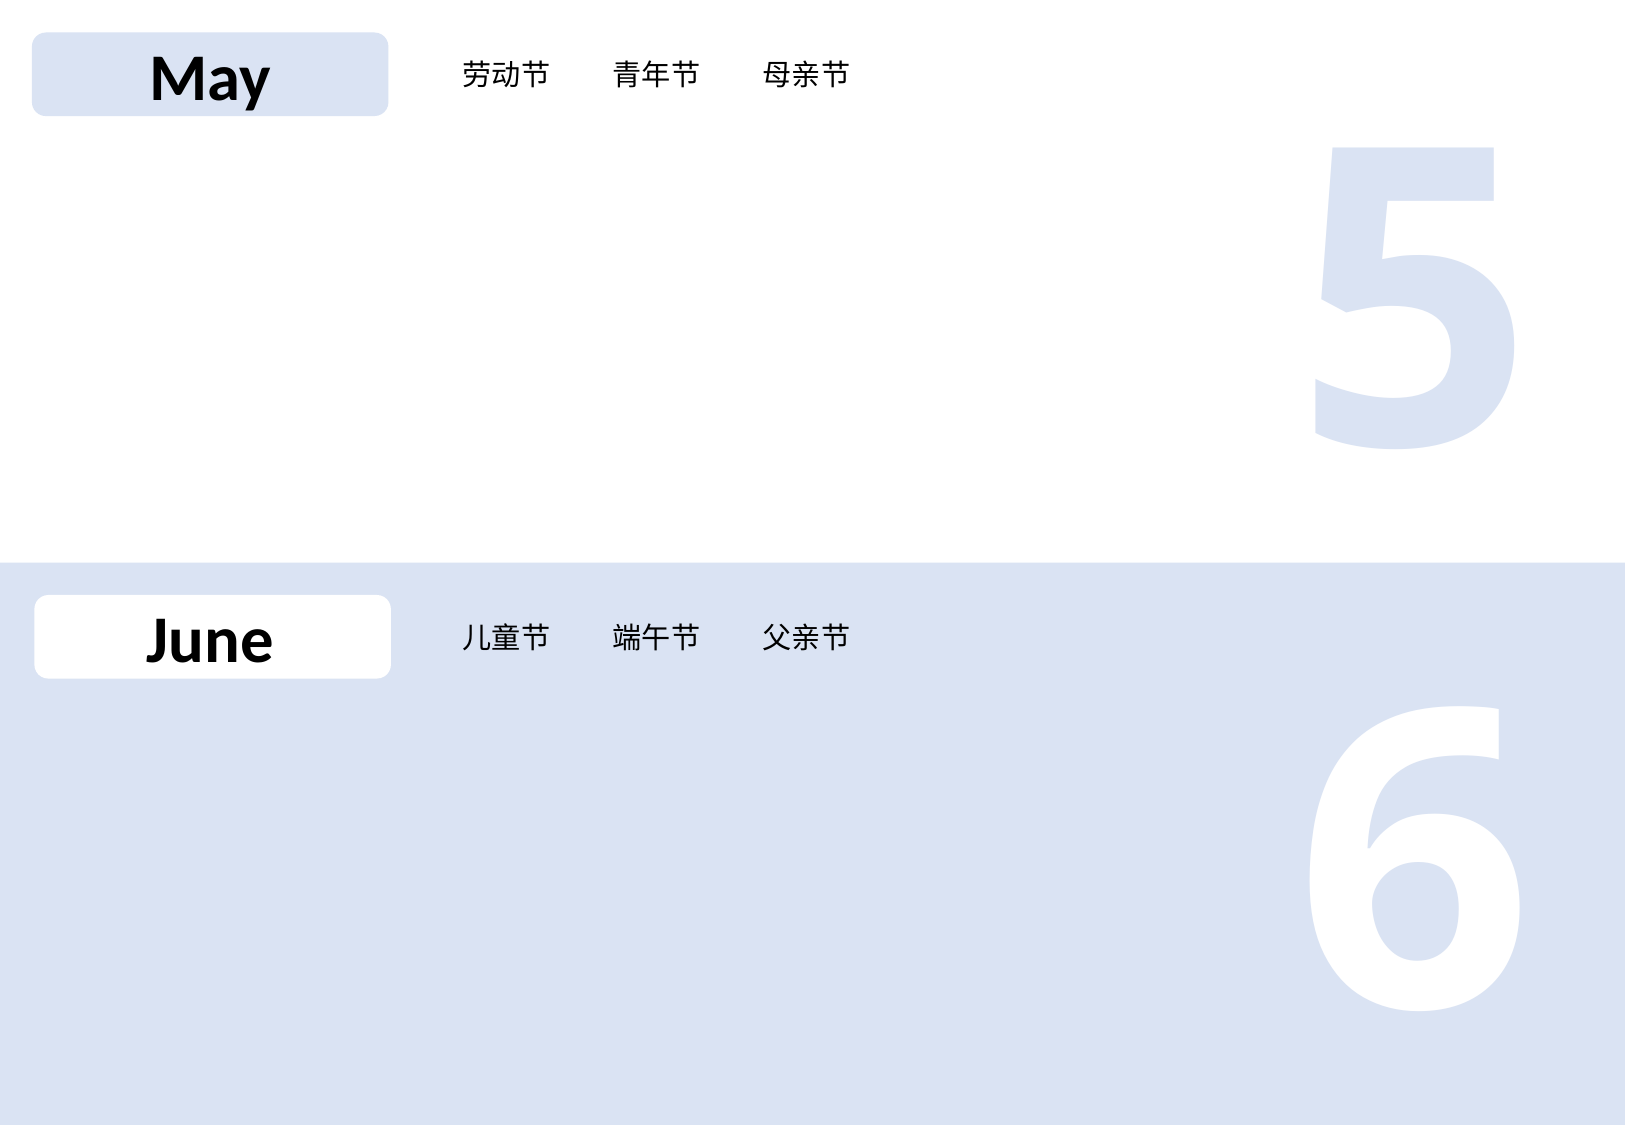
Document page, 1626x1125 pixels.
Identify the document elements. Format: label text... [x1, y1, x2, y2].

text_box [0, 561, 1625, 1125]
text_box 劳动节 青年节 母亲节 [447, 49, 1305, 99]
text_box 5 [1238, 21, 1591, 536]
text_box May [34, 26, 386, 121]
text_box [386, 37, 390, 112]
text_box June [34, 588, 386, 684]
text_box [30, 37, 34, 112]
text_box 儿童节 端午节 父亲节 [447, 611, 1305, 662]
text_box [386, 597, 392, 677]
text_box [0, 0, 1625, 561]
text_box 6 [1238, 583, 1591, 1099]
